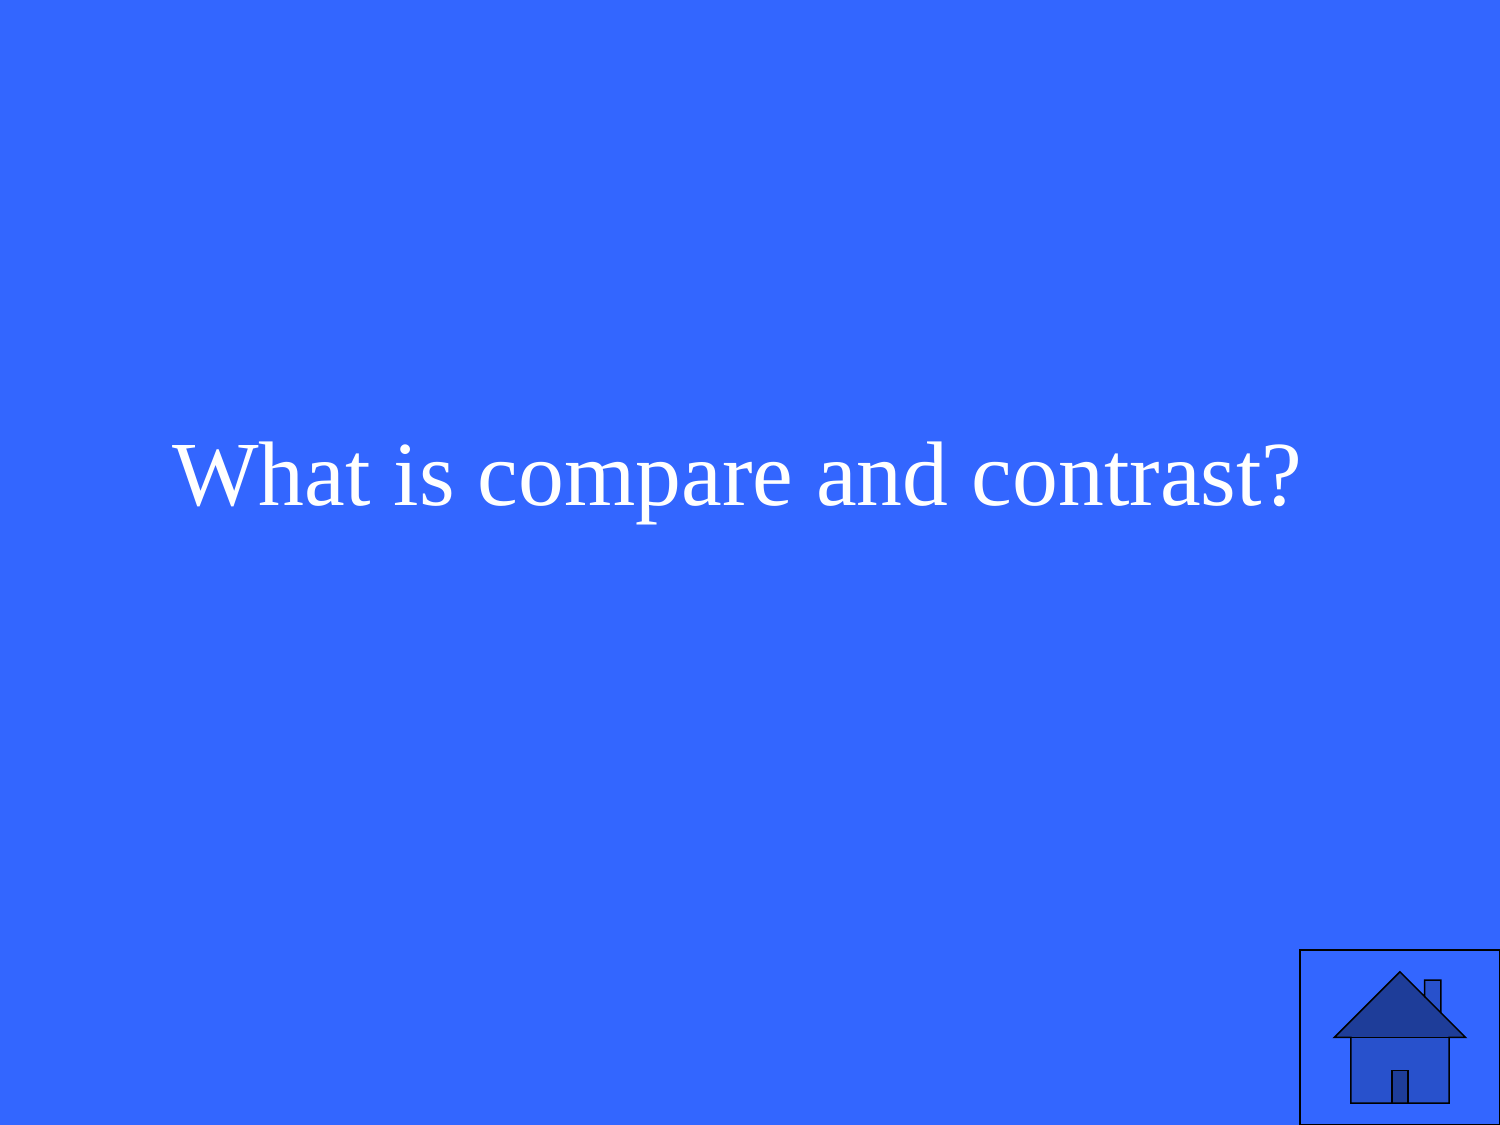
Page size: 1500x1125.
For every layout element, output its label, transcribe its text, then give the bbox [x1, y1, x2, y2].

title What is compare and contrast? [112, 374, 1388, 563]
text_box [1299, 950, 1500, 1125]
